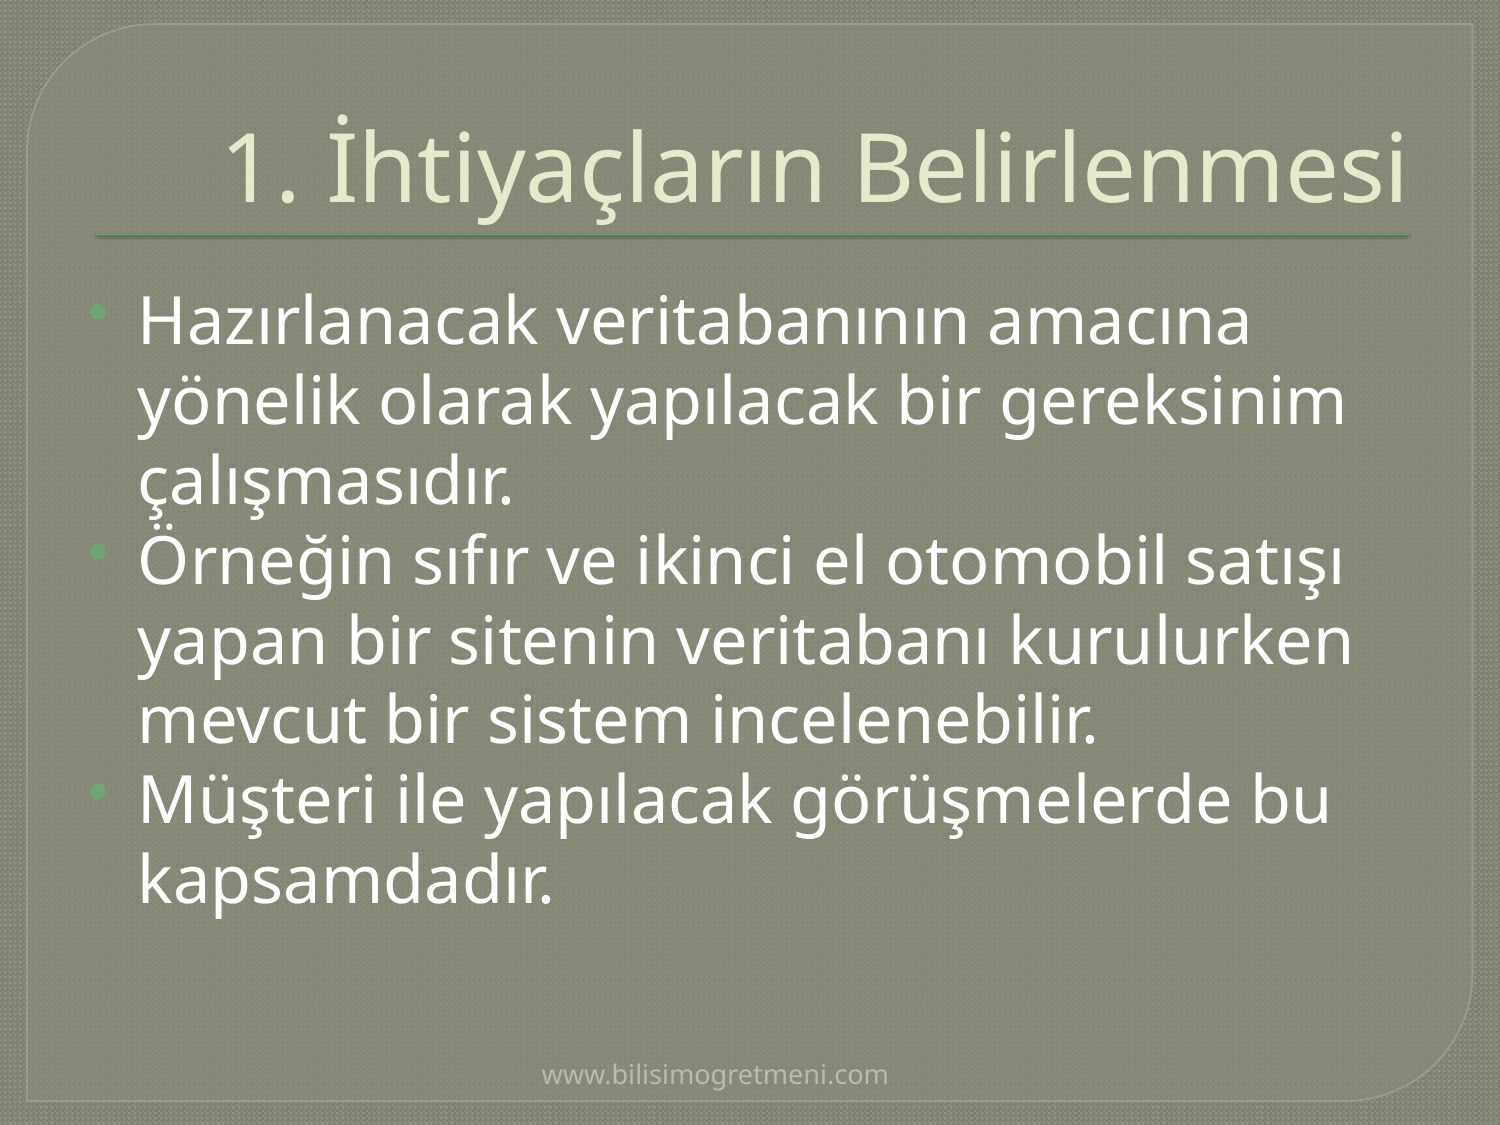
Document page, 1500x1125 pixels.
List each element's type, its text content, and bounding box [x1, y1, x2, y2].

title 1. İhtiyaçların Belirlenmesi [75, 41, 1425, 230]
list Hazırlanacak veritabanının amacına yönelik olarak yapılacak bir gereksinim çalışmasıdır. Örneğin sıfır ve ikinci el otomobil satışı yapan bir sitenin veritabanı kurulurken mevcut bir sistem incelenebilir. Müşteri ile yapılacak görüşmelerde bu kapsamdadır. [74, 269, 1426, 1013]
footer www.bilisimogretmeni.com [212, 1050, 904, 1096]
